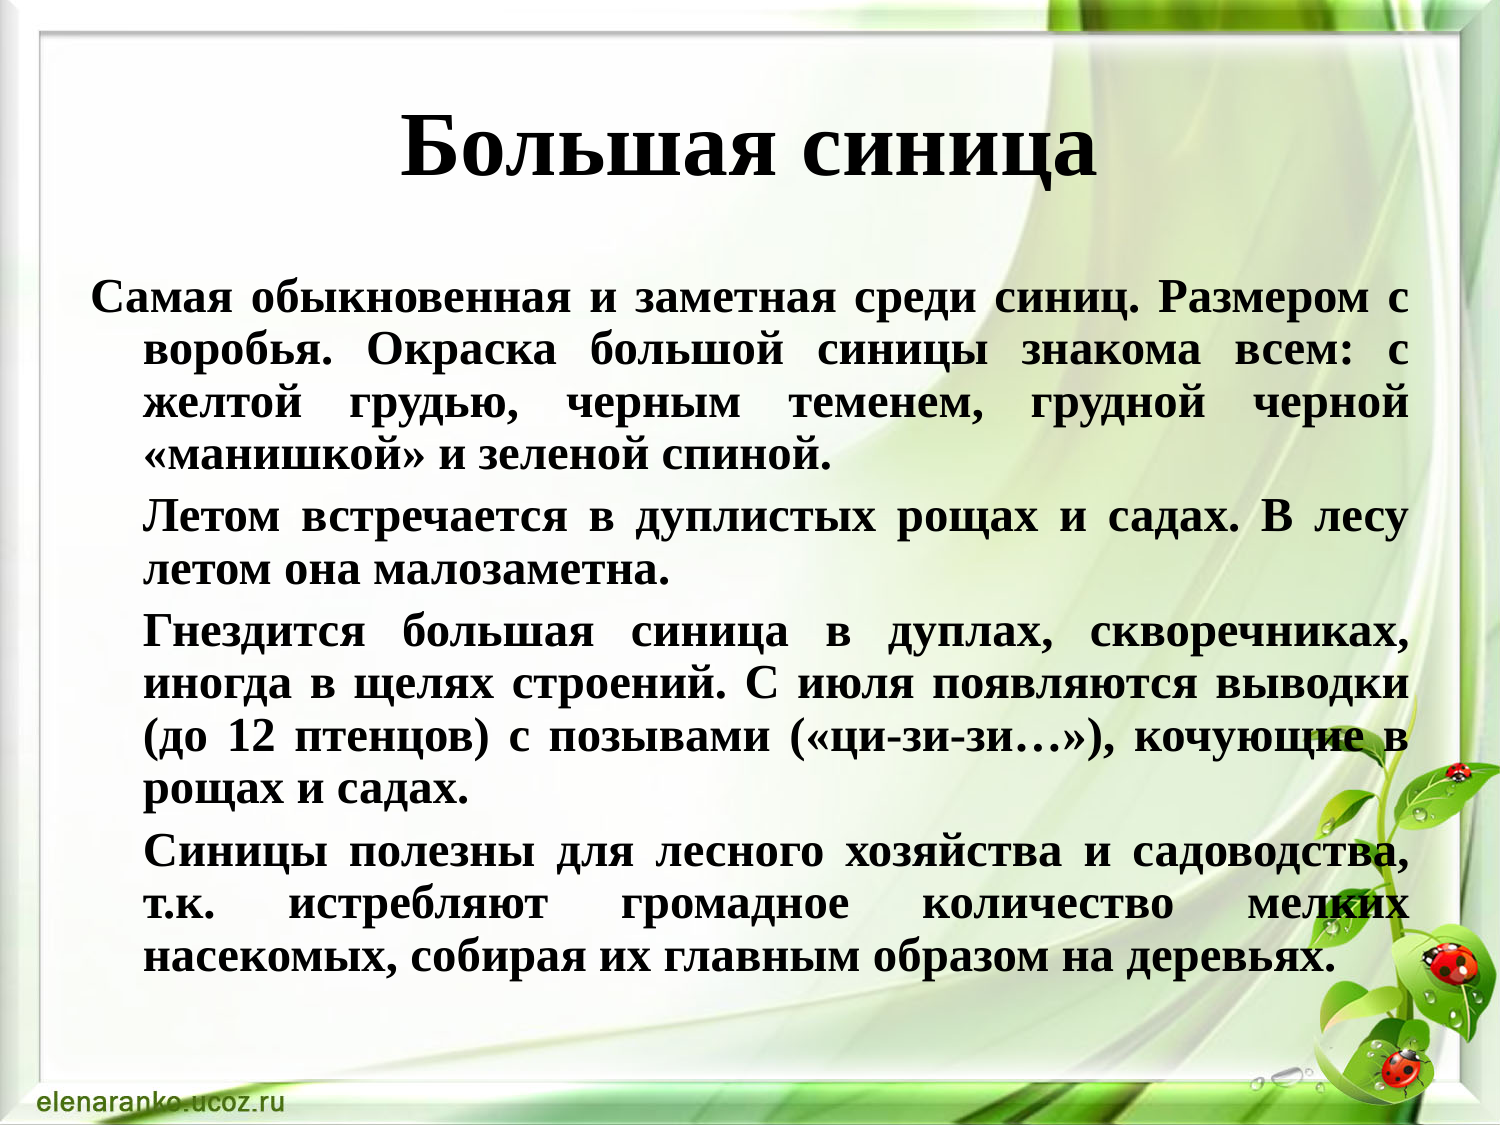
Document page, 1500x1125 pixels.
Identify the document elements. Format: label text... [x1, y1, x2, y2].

picture [0, 0, 1500, 1125]
list Самая обыкновенная и заметная среди синиц. Размером с воробья. Окраска большой синицы знакома всем: с желтой грудью, черным теменем, грудной черной «манишкой» и зеленой спиной. Летом встречается в дуплистых рощах и садах. В лесу летом она малозаметна. Гнездится большая синица в дуплах, скворечниках, иногда в щелях строений. С июля появляются выводки (до 12 птенцов) с позывами («ци-зи-зи…»), кочующие в рощах и садах. Синицы полезны для лесного хозяйства и садоводства, т.к. истребляют громадное количество мелких насекомых, собирая их главным образом на деревьях. [75, 262, 1425, 1005]
title Большая синица [75, 45, 1425, 233]
